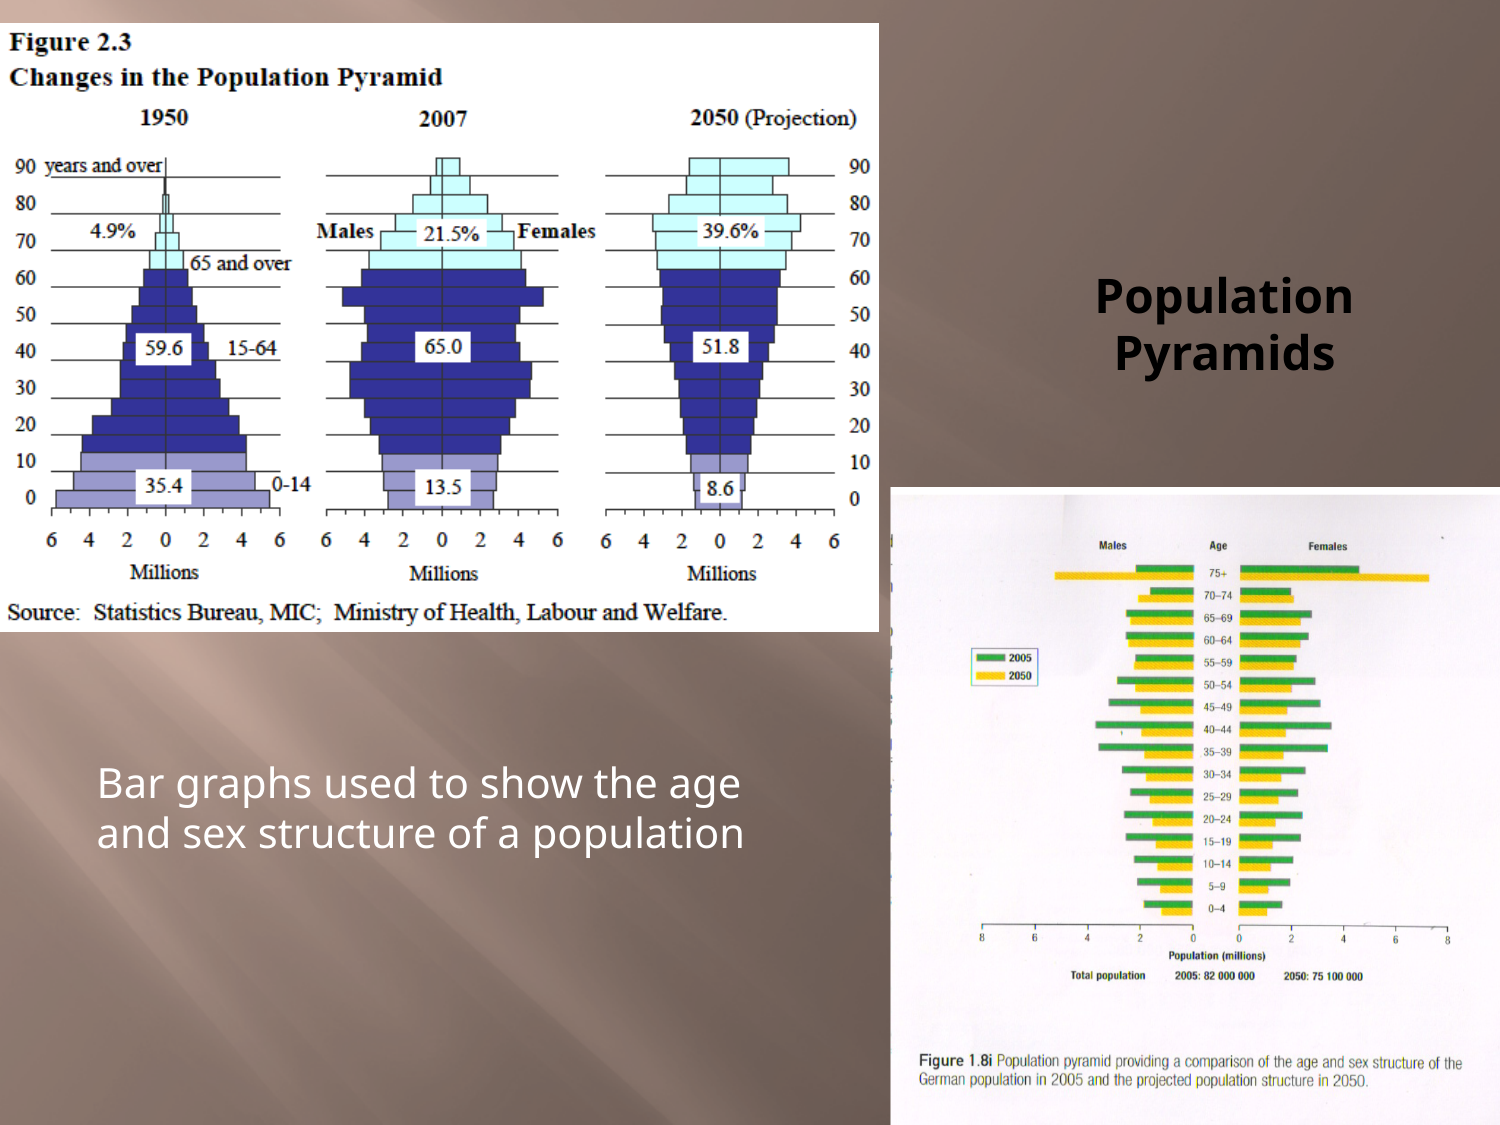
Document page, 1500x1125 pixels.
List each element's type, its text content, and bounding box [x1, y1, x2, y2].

title Population Pyramids [984, 257, 1465, 446]
text_box Bar graphs used to show the age and sex structure of a population [81, 749, 832, 865]
picture [0, 23, 1500, 1125]
